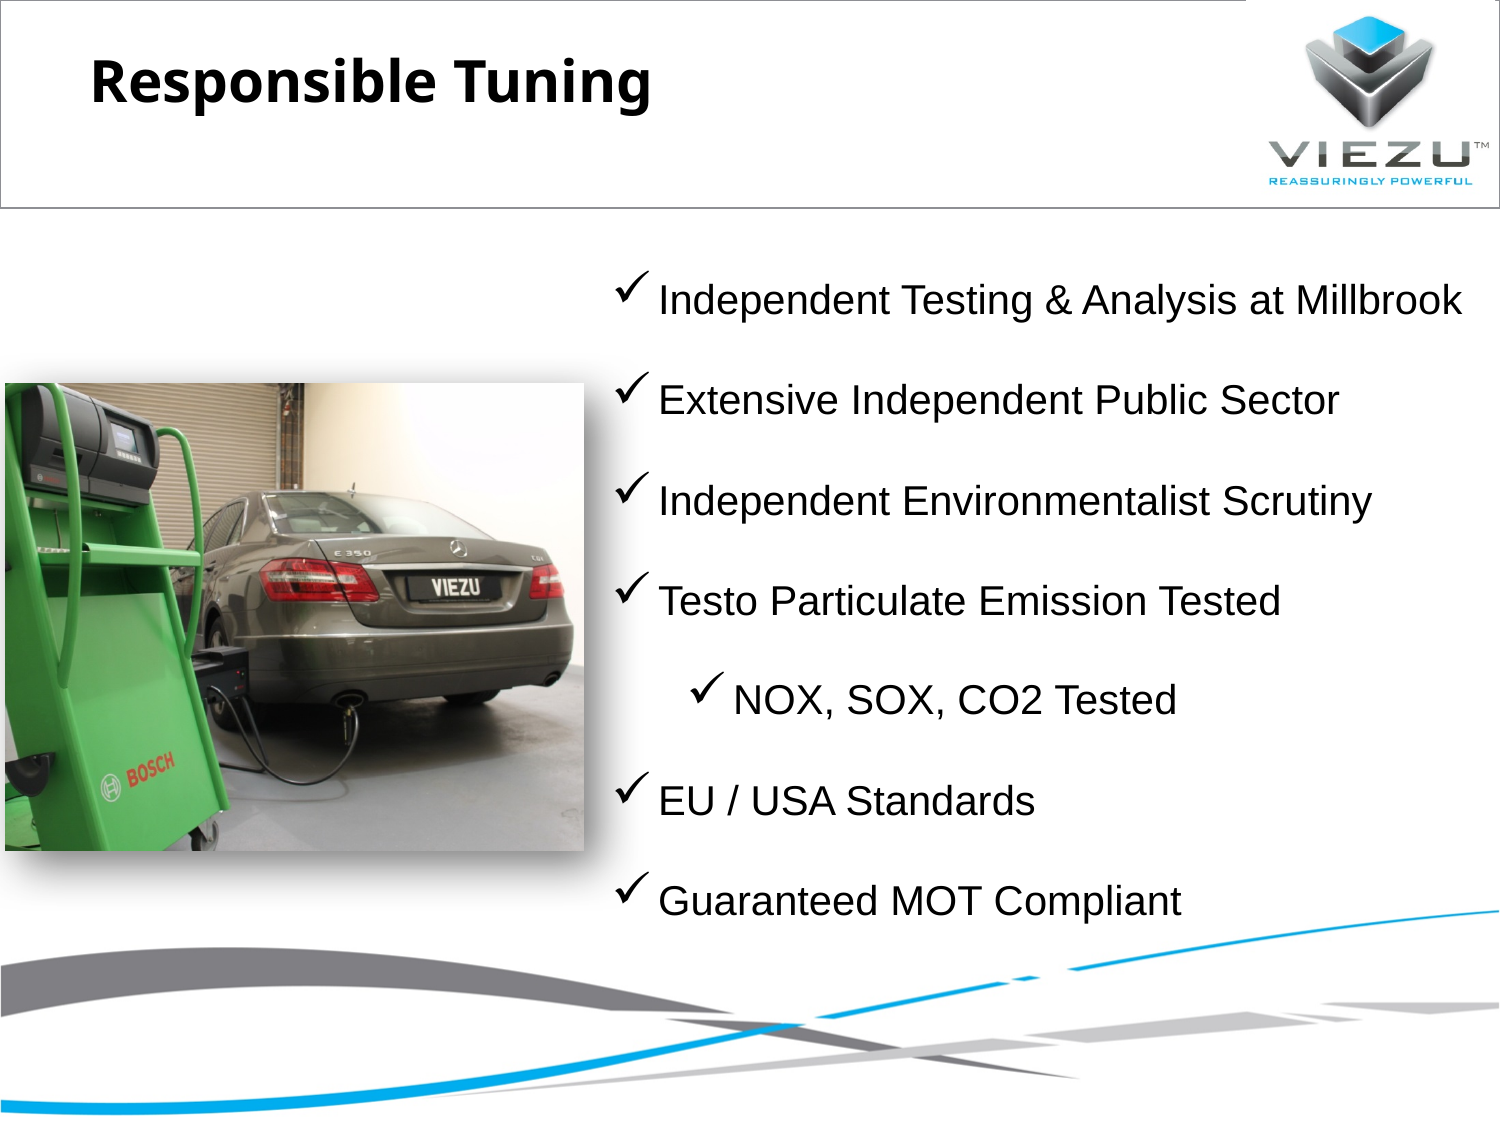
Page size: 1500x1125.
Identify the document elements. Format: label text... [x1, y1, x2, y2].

text_box Independent Testing & Analysis at Millbrook Extensive Independent Public Sector Independent Environmentalist Scrutiny Testo Particulate Emission Tested NOX, SOX, CO2 Tested EU / USA Standards Guaranteed MOT Compliant [596, 215, 1491, 931]
title Responsible Tuning [75, 45, 1425, 233]
picture [1246, 0, 1496, 204]
picture [5, 383, 584, 851]
picture [0, 889, 1500, 1125]
